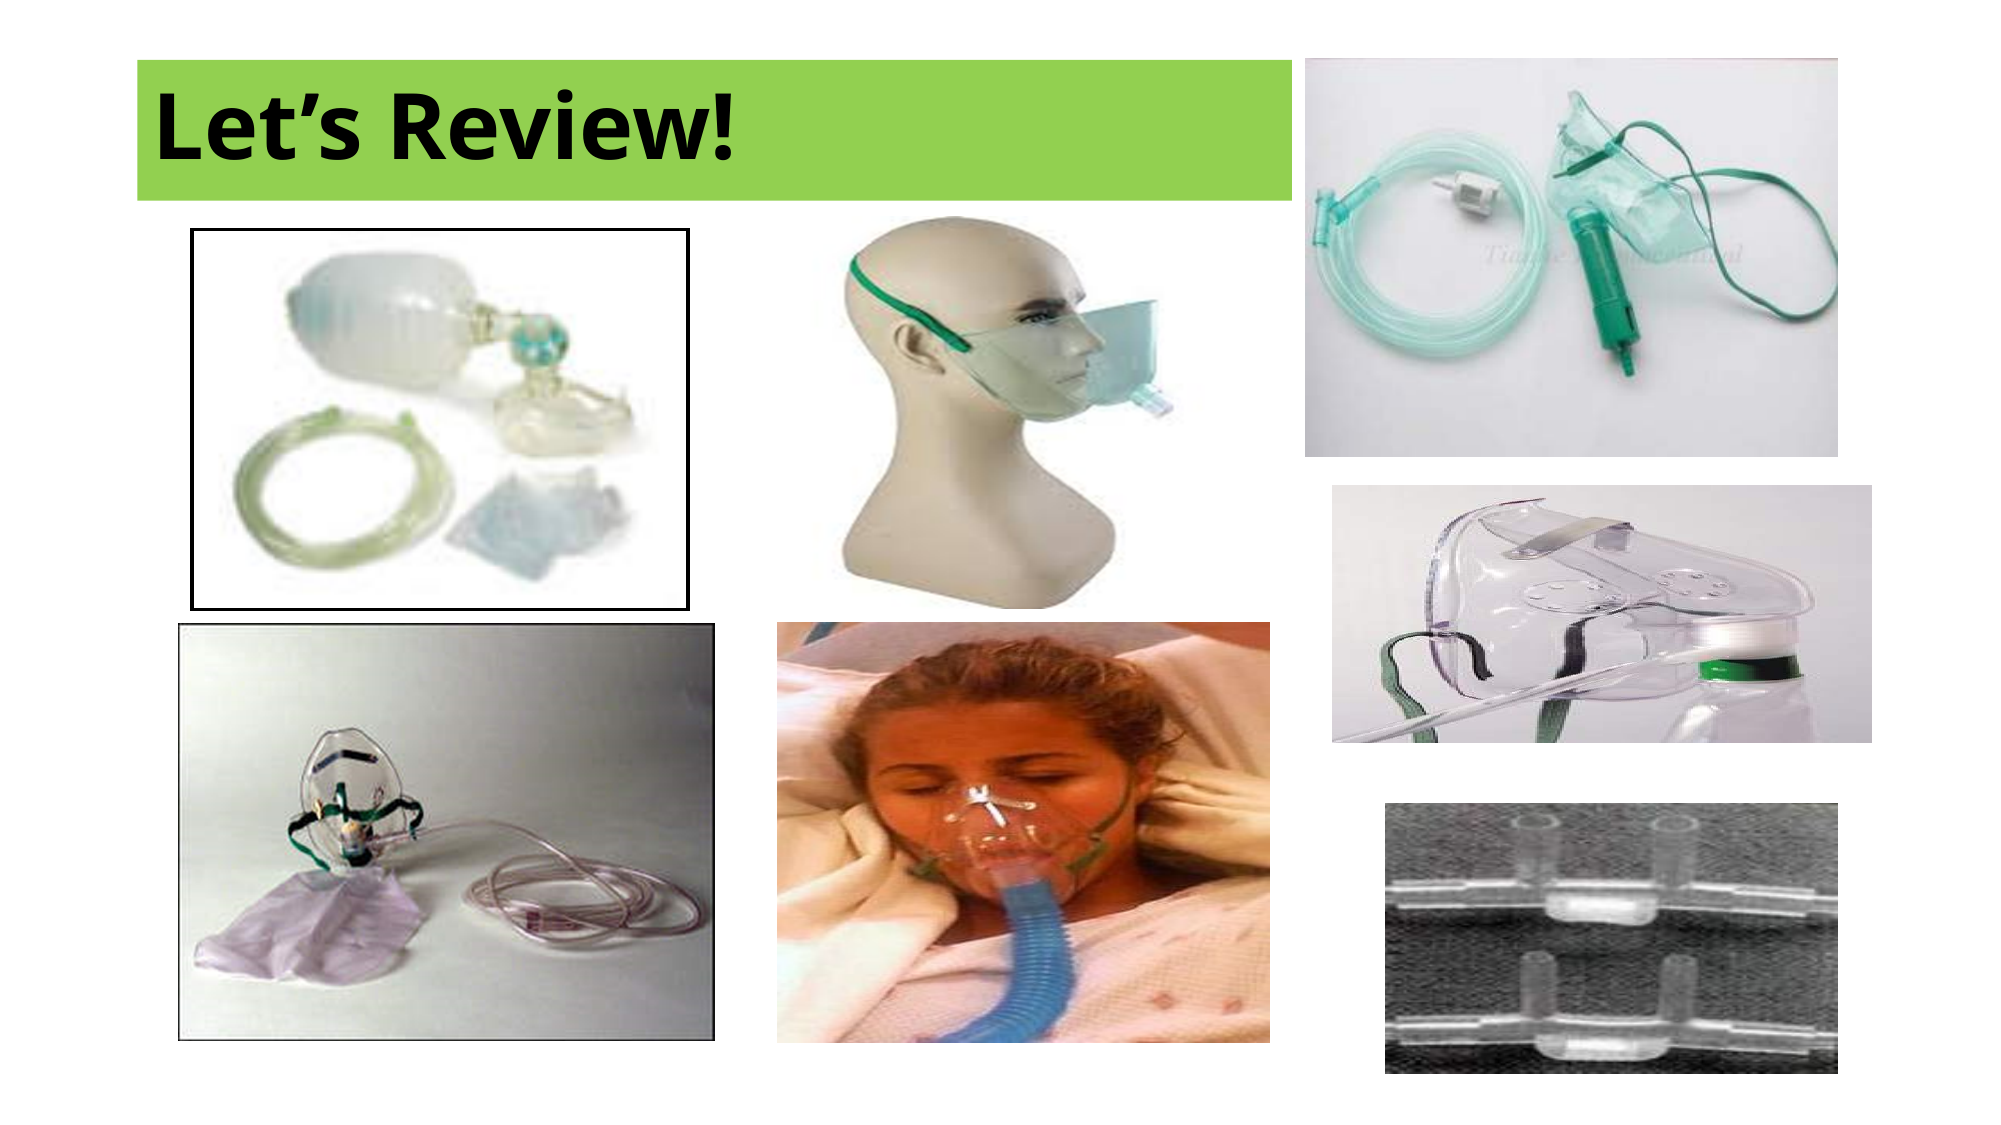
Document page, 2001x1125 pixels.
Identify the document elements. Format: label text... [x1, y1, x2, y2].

picture [1304, 58, 1838, 457]
picture [1385, 803, 1838, 1074]
picture [178, 623, 715, 1041]
picture [777, 622, 1270, 1043]
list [193, 231, 687, 609]
title Let’s Review! [137, 59, 1292, 201]
picture [735, 216, 1283, 609]
picture [1332, 485, 1872, 743]
